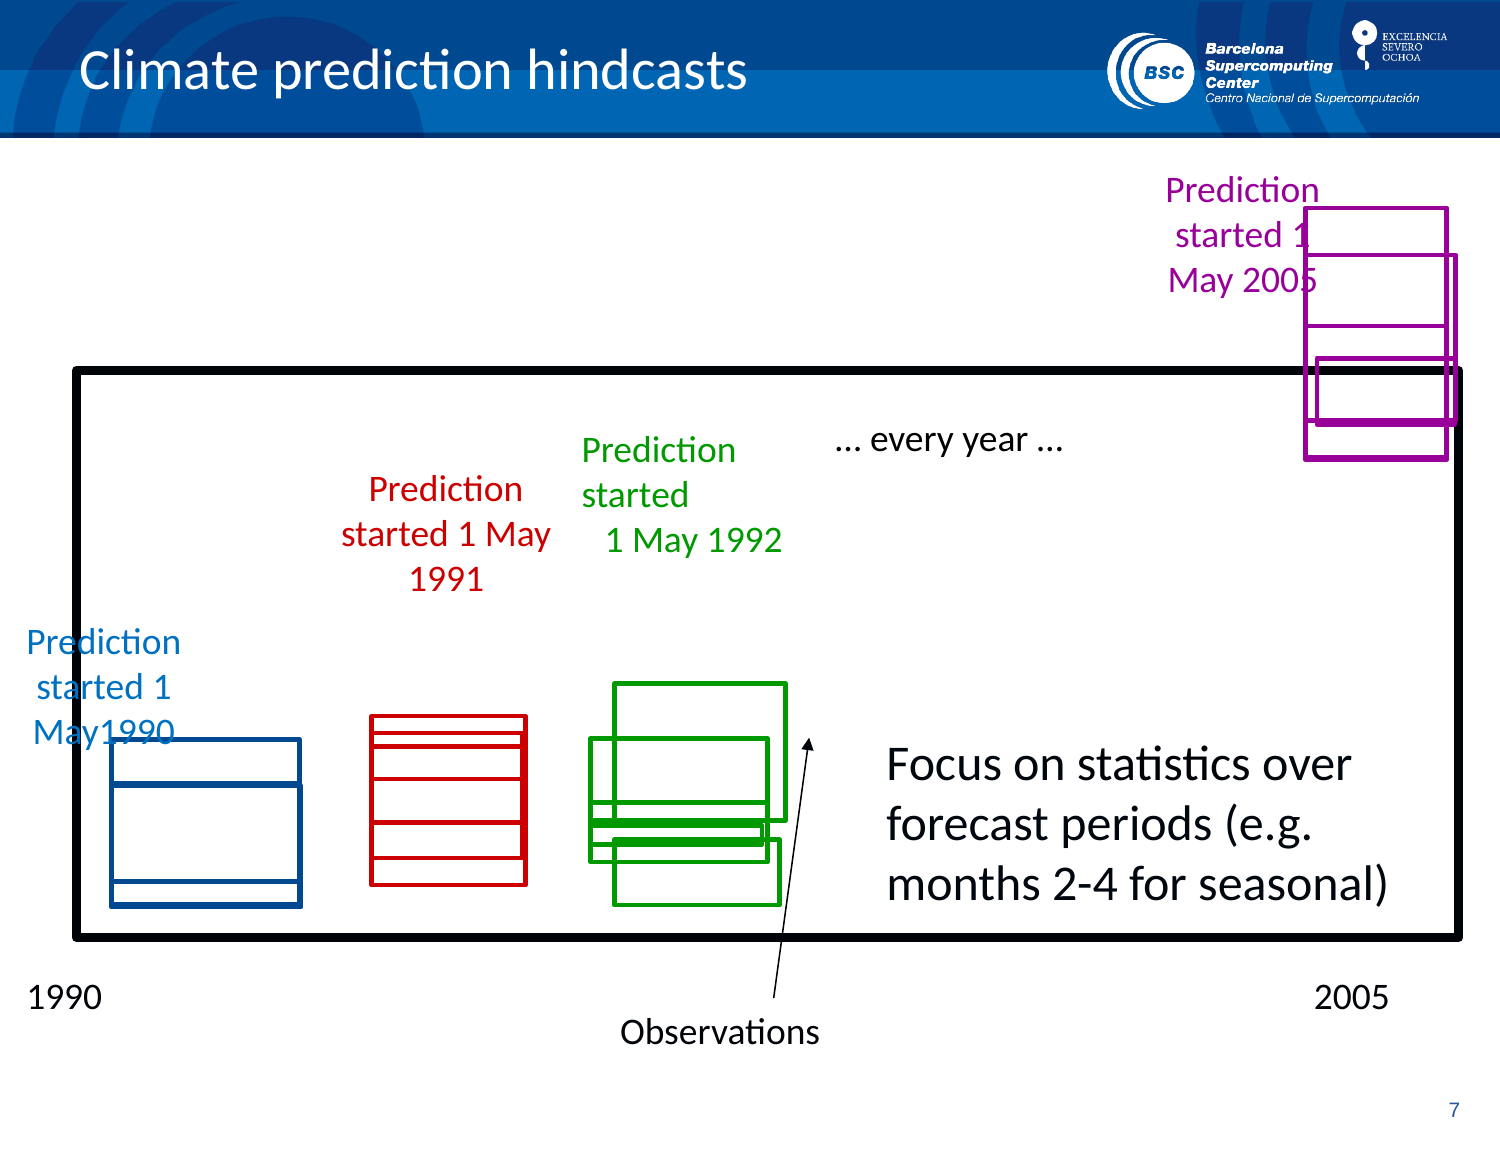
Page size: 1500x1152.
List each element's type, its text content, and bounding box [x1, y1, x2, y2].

text_box [371, 716, 526, 746]
text_box Prediction started 1 May 1991 [319, 456, 573, 607]
text_box 1990 [2, 964, 157, 1025]
text_box [773, 737, 814, 999]
text_box Focus on statistics over forecast periods (e.g. months 2-4 for seasonal) [871, 723, 1457, 919]
text_box [614, 839, 780, 905]
text_box [590, 738, 768, 821]
text_box Prediction started 1 May1990 [6, 609, 202, 760]
text_box [1305, 420, 1447, 458]
text_box Prediction started 1 May 2005 [1127, 157, 1358, 308]
text_box Climate prediction hindcasts [65, 23, 1081, 138]
text_box [371, 858, 526, 886]
text_box [371, 733, 523, 779]
text_box 2005 [1290, 964, 1444, 1025]
text_box Prediction started 1 May 1992 [566, 417, 821, 569]
text_box [1305, 208, 1447, 254]
text_box [1305, 254, 1456, 421]
text_box [111, 785, 302, 907]
text_box [111, 739, 300, 783]
text_box … every year … [820, 406, 1247, 467]
picture [0, 0, 1500, 138]
text_box [590, 821, 768, 862]
text_box [371, 779, 526, 858]
text_box [590, 825, 762, 845]
text_box [614, 683, 786, 821]
text_box [76, 370, 1459, 938]
text_box Observations [605, 999, 925, 1060]
